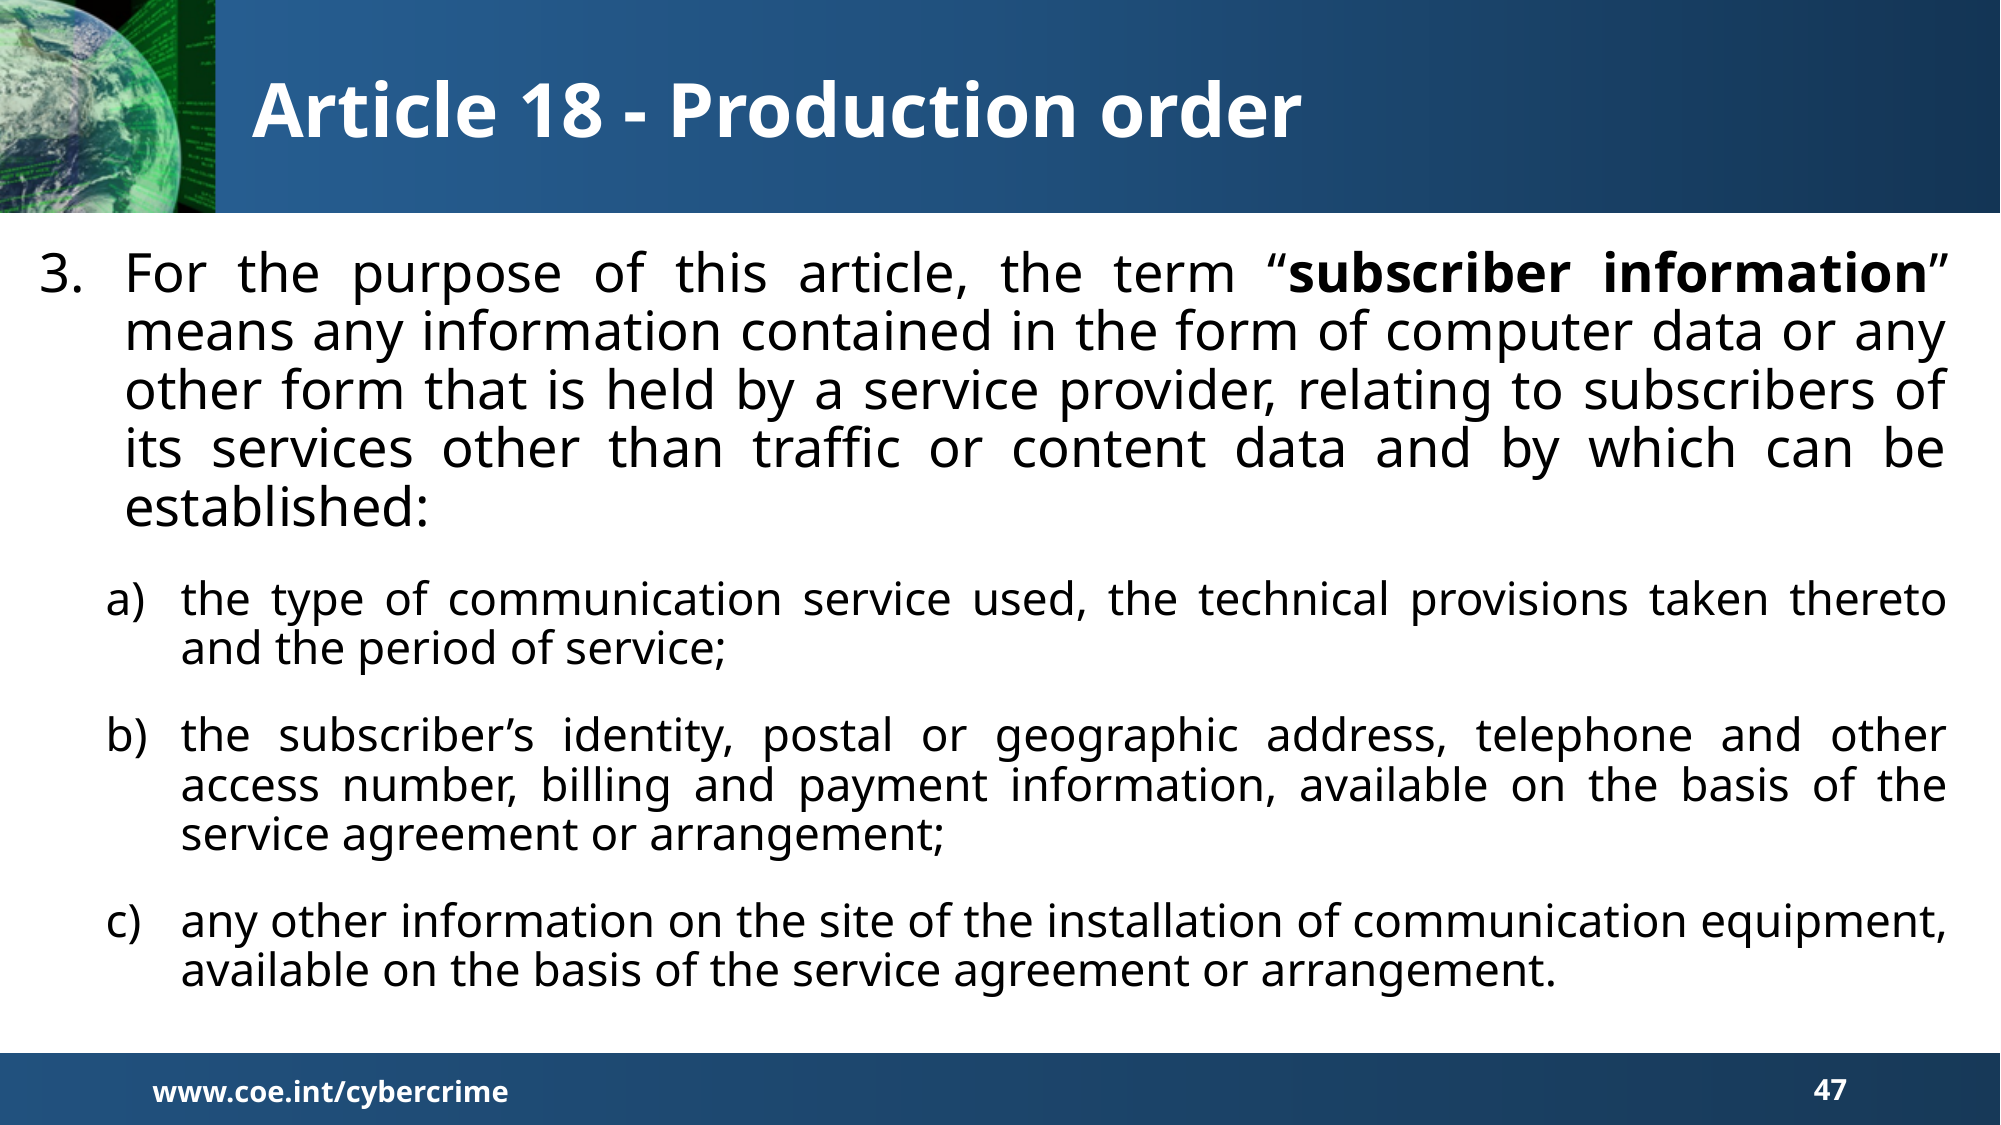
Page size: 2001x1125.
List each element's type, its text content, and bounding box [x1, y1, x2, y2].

text_box Article 18 - Production order [237, 22, 1978, 203]
list For the purpose of this article, the term “subscriber information” means any information contained in the form of computer data or any other form that is held by a service provider, relating to subscribers of its services other than traffic or content data and by which can be established: the type of communication service used, the technical provisions taken thereto and the period of service; the subscriber’s identity, postal or geographic address, telephone and other access number, billing and payment information, available on the basis of the service agreement or arrangement; any other information on the site of the installation of communication equipment, available on the basis of the service agreement or arrangement. [24, 238, 1964, 1028]
slide_number 47 [1412, 1061, 1863, 1121]
picture [0, 0, 2000, 213]
slide_number www.coe.int/cybercrime [137, 1061, 588, 1121]
